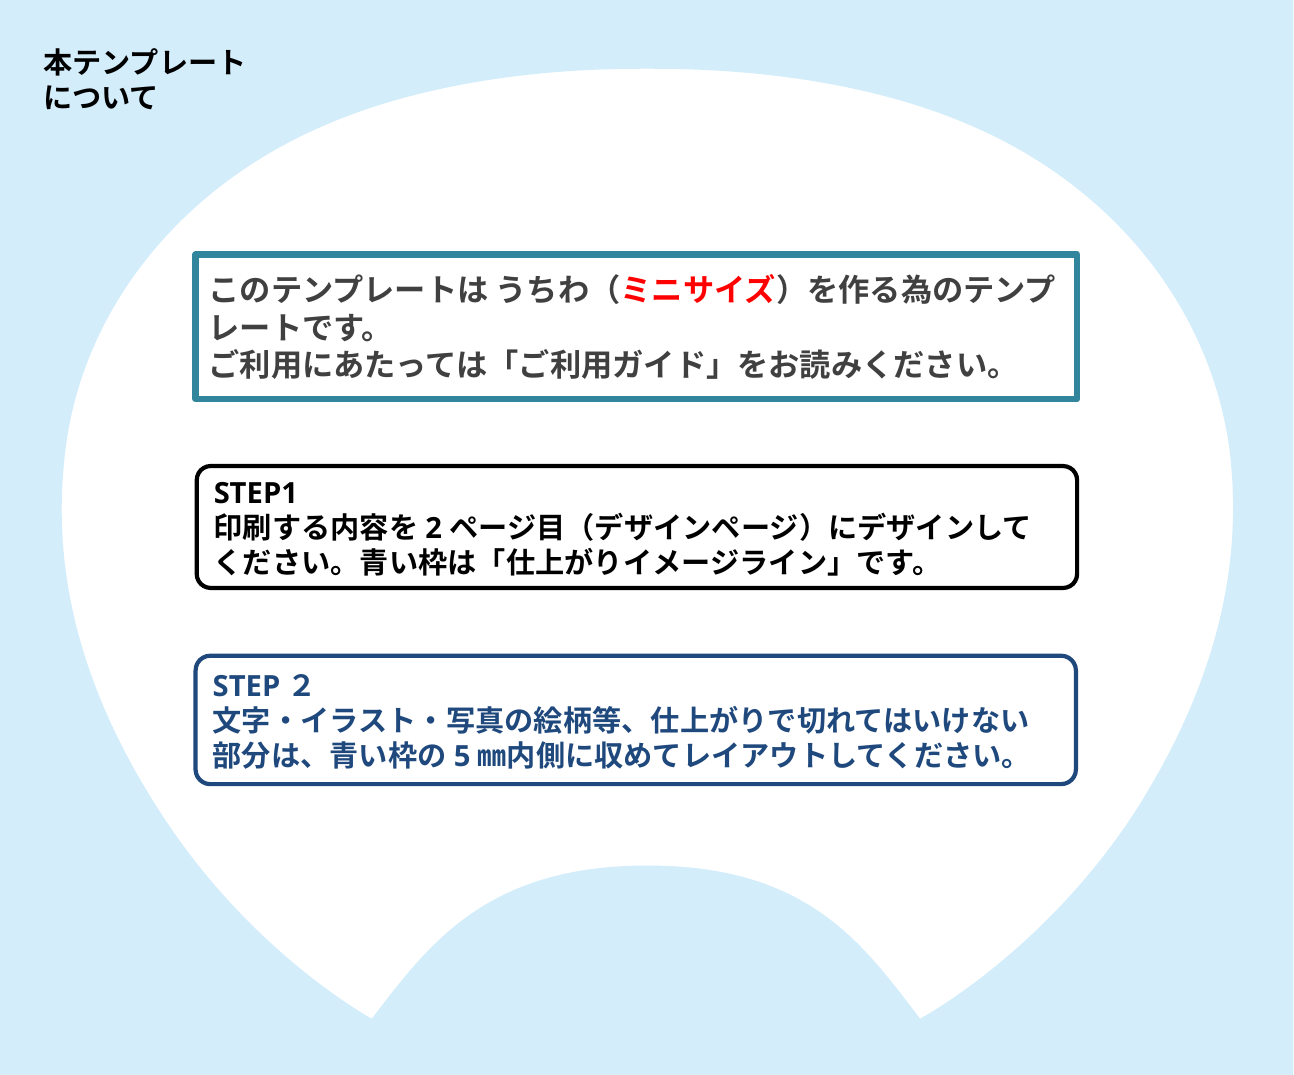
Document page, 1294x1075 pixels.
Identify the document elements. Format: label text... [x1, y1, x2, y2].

text_box 本テンプレート について [30, 37, 261, 121]
text_box STEP1 印刷する内容を2ページ目（デザインページ）にデザインしてください。青い枠は「仕上がりイメージライン」です。 [194, 463, 1080, 591]
text_box STEP２ 文字・イラスト・写真の絵柄等、仕上がりで切れてはいけない部分は、青い枠の5㎜内側に収めてレイアウトしてください。 [193, 653, 1079, 787]
text_box このテンプレートは うちわ（ミニサイズ）を作る為のテンプレートです。 ご利用にあたっては「ご利用ガイド」をお読みください。 [193, 252, 1079, 401]
